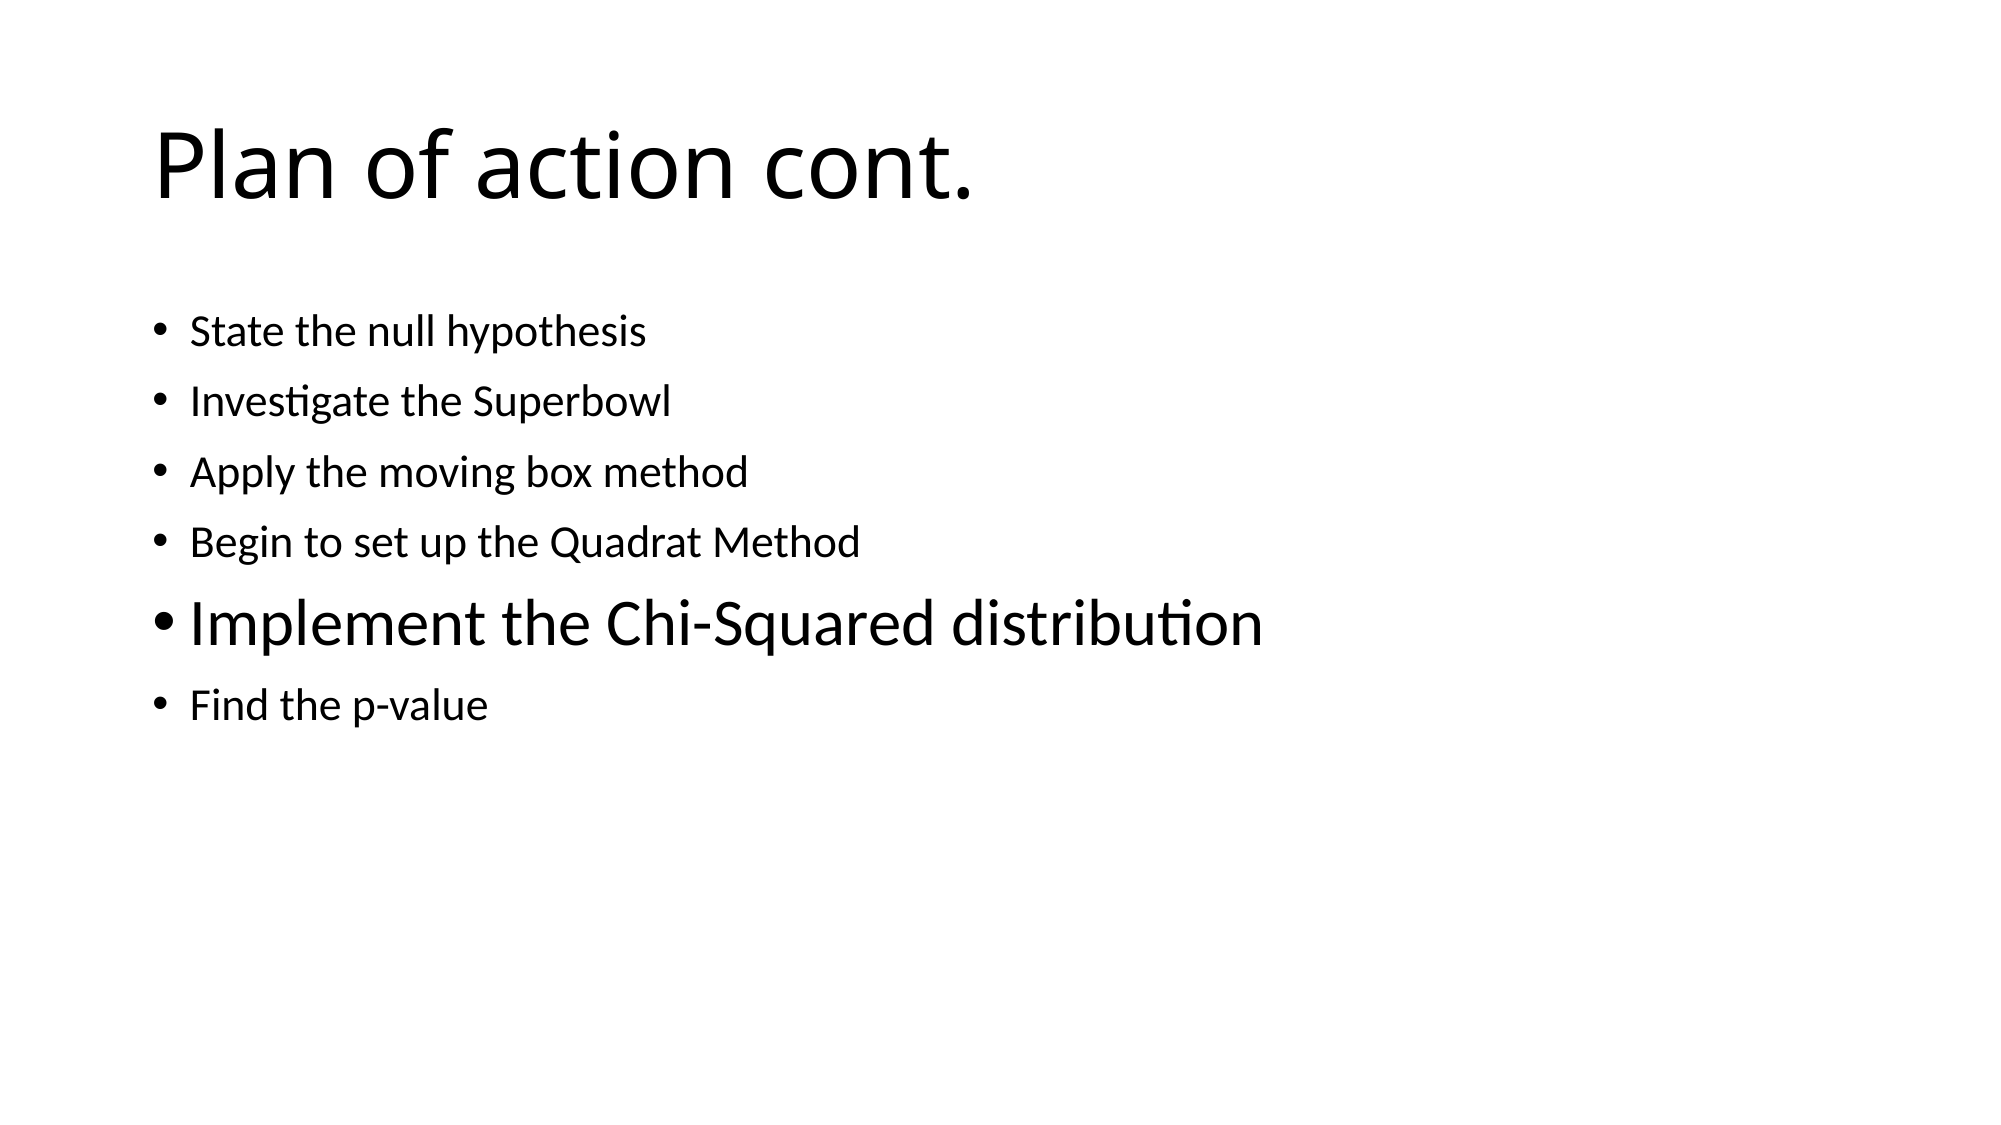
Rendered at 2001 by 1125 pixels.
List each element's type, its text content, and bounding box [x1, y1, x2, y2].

list State the null hypothesis Investigate the Superbowl Apply the moving box method Begin to set up the Quadrat Method Implement the Chi-Squared distribution Find the p-value [137, 299, 1863, 1014]
title Plan of action cont. [137, 59, 1863, 278]
